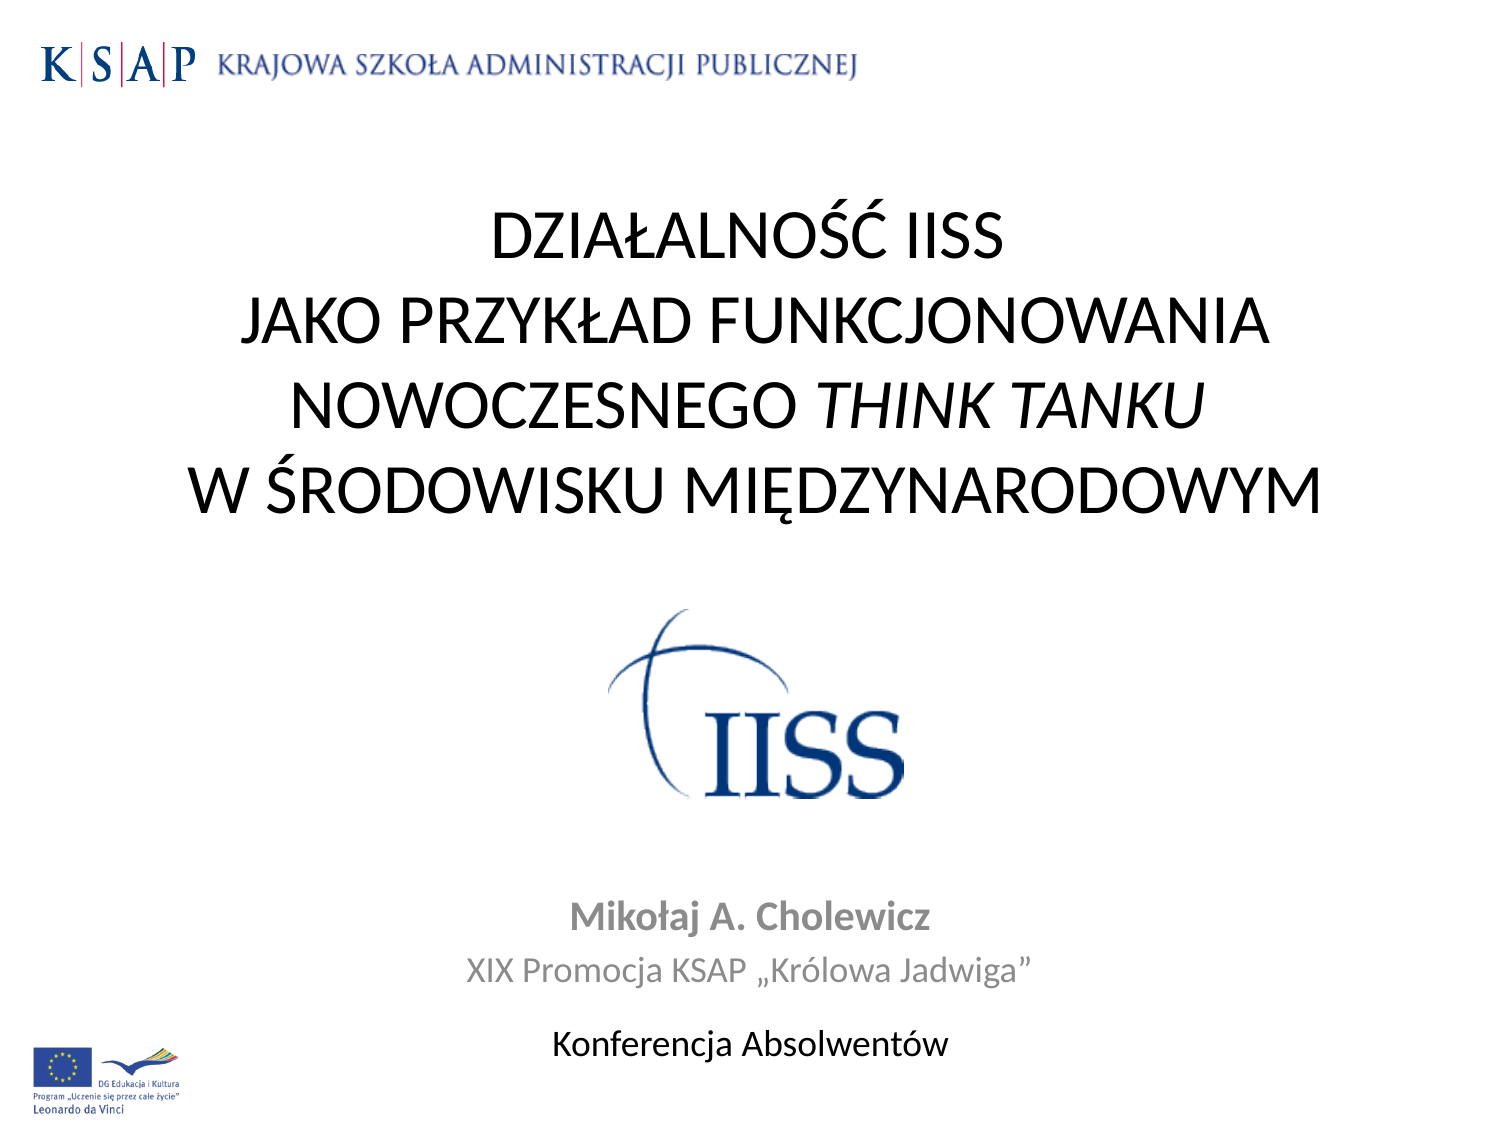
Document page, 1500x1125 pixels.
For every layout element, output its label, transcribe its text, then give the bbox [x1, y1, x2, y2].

picture [608, 609, 904, 799]
title DZIAŁALNOŚĆ IISS JAKO PRZYKŁAD FUNKCJONOWANIA NOWOCZESNEGO THINK TANKU W ŚRODOWISKU MIĘDZYNARODOWYM [100, 179, 1412, 563]
picture [218, 54, 857, 81]
picture [29, 1043, 184, 1118]
text_box Konferencja Absolwentów [537, 1011, 987, 1072]
picture [40, 42, 195, 90]
subtitle Mikołaj A. Cholewicz XIX Promocja KSAP „Królowa Jadwiga” [225, 822, 1275, 1000]
